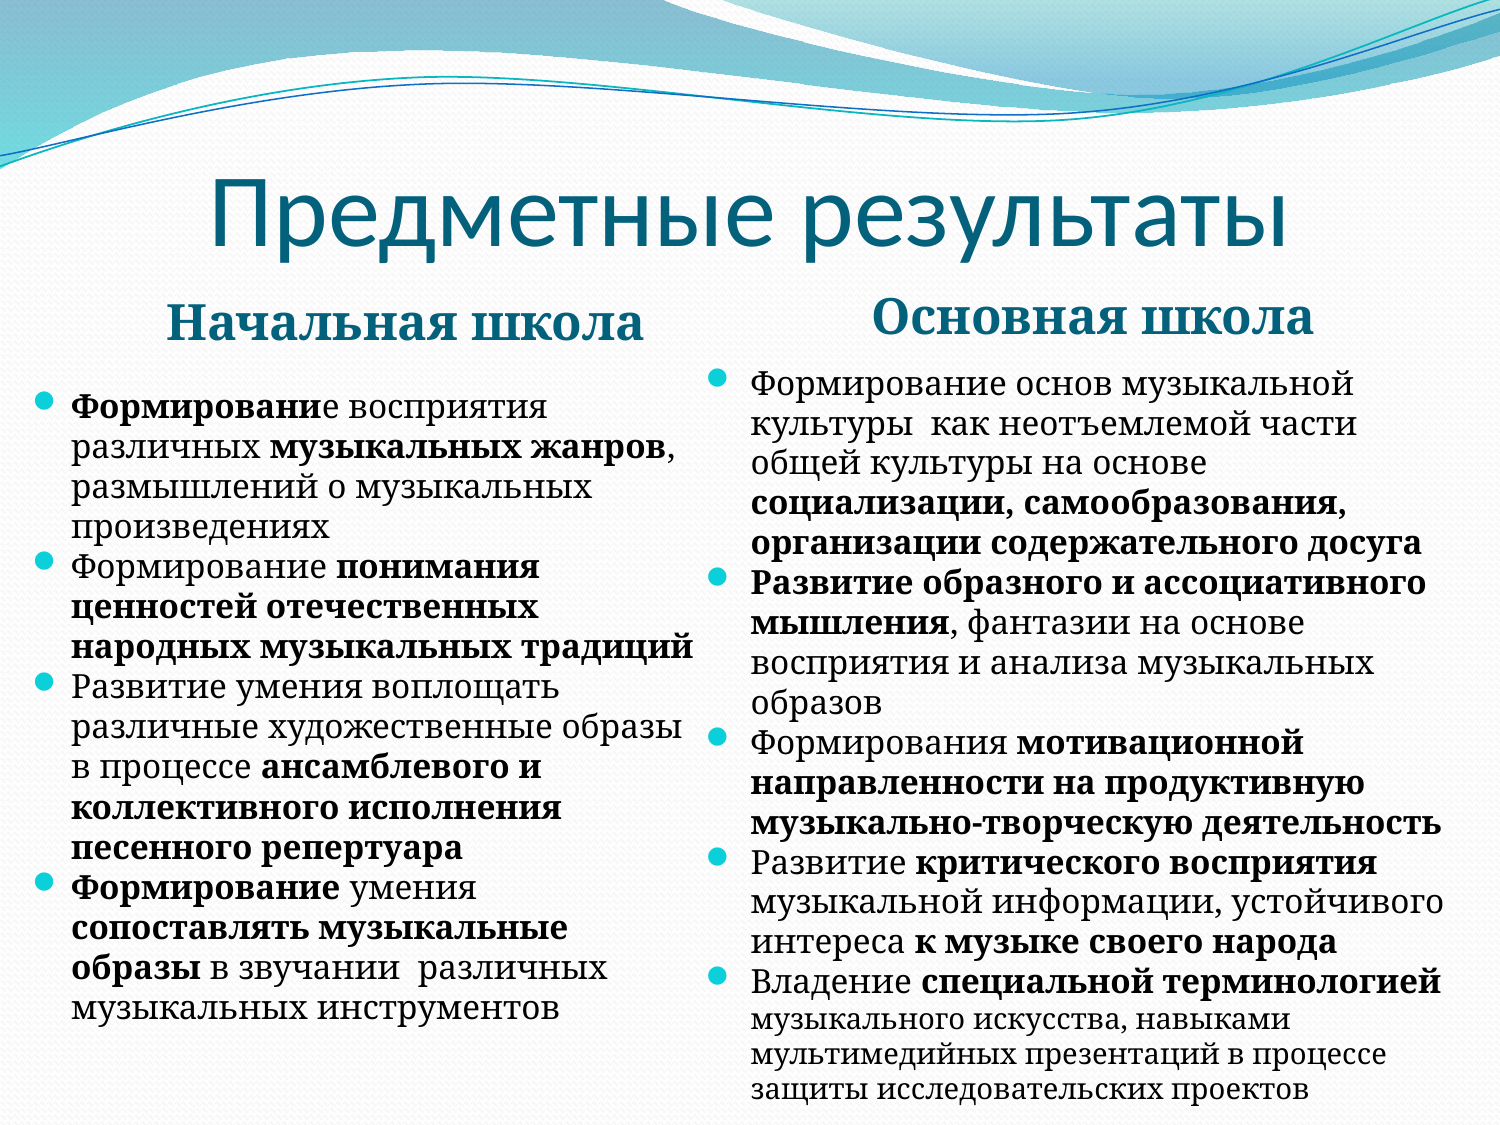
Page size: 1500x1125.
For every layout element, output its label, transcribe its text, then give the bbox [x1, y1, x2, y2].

title Предметные результаты [75, 115, 1425, 268]
list Формирование основ музыкальной культуры как неотъемлемой части общей культуры на основе социализации, самообразования, организации содержательного досуга Развитие образного и ассоциативного мышления, фантазии на основе восприятия и анализа музыкальных образов Формирования мотивационной направленности на продуктивную музыкально-творческую деятельность Развитие критического восприятия музыкальной информации, устойчивого интереса к музыке своего народа Владение специальной терминологией музыкального искусства, навыками мультимедийных презентаций в процессе защиты исследовательских проектов [690, 361, 1483, 1094]
list Основная школа [761, 255, 1425, 361]
list Начальная школа [75, 267, 738, 374]
list Формирование восприятия различных музыкальных жанров, размышлений о музыкальных произведениях Формирование понимания ценностей отечественных народных музыкальных традиций Развитие умения воплощать различные художественные образы в процессе ансамблевого и коллективного исполнения песенного репертуара Формирование умения сопоставлять музыкальные образы в звучании различных музыкальных инструментов [17, 385, 690, 1044]
